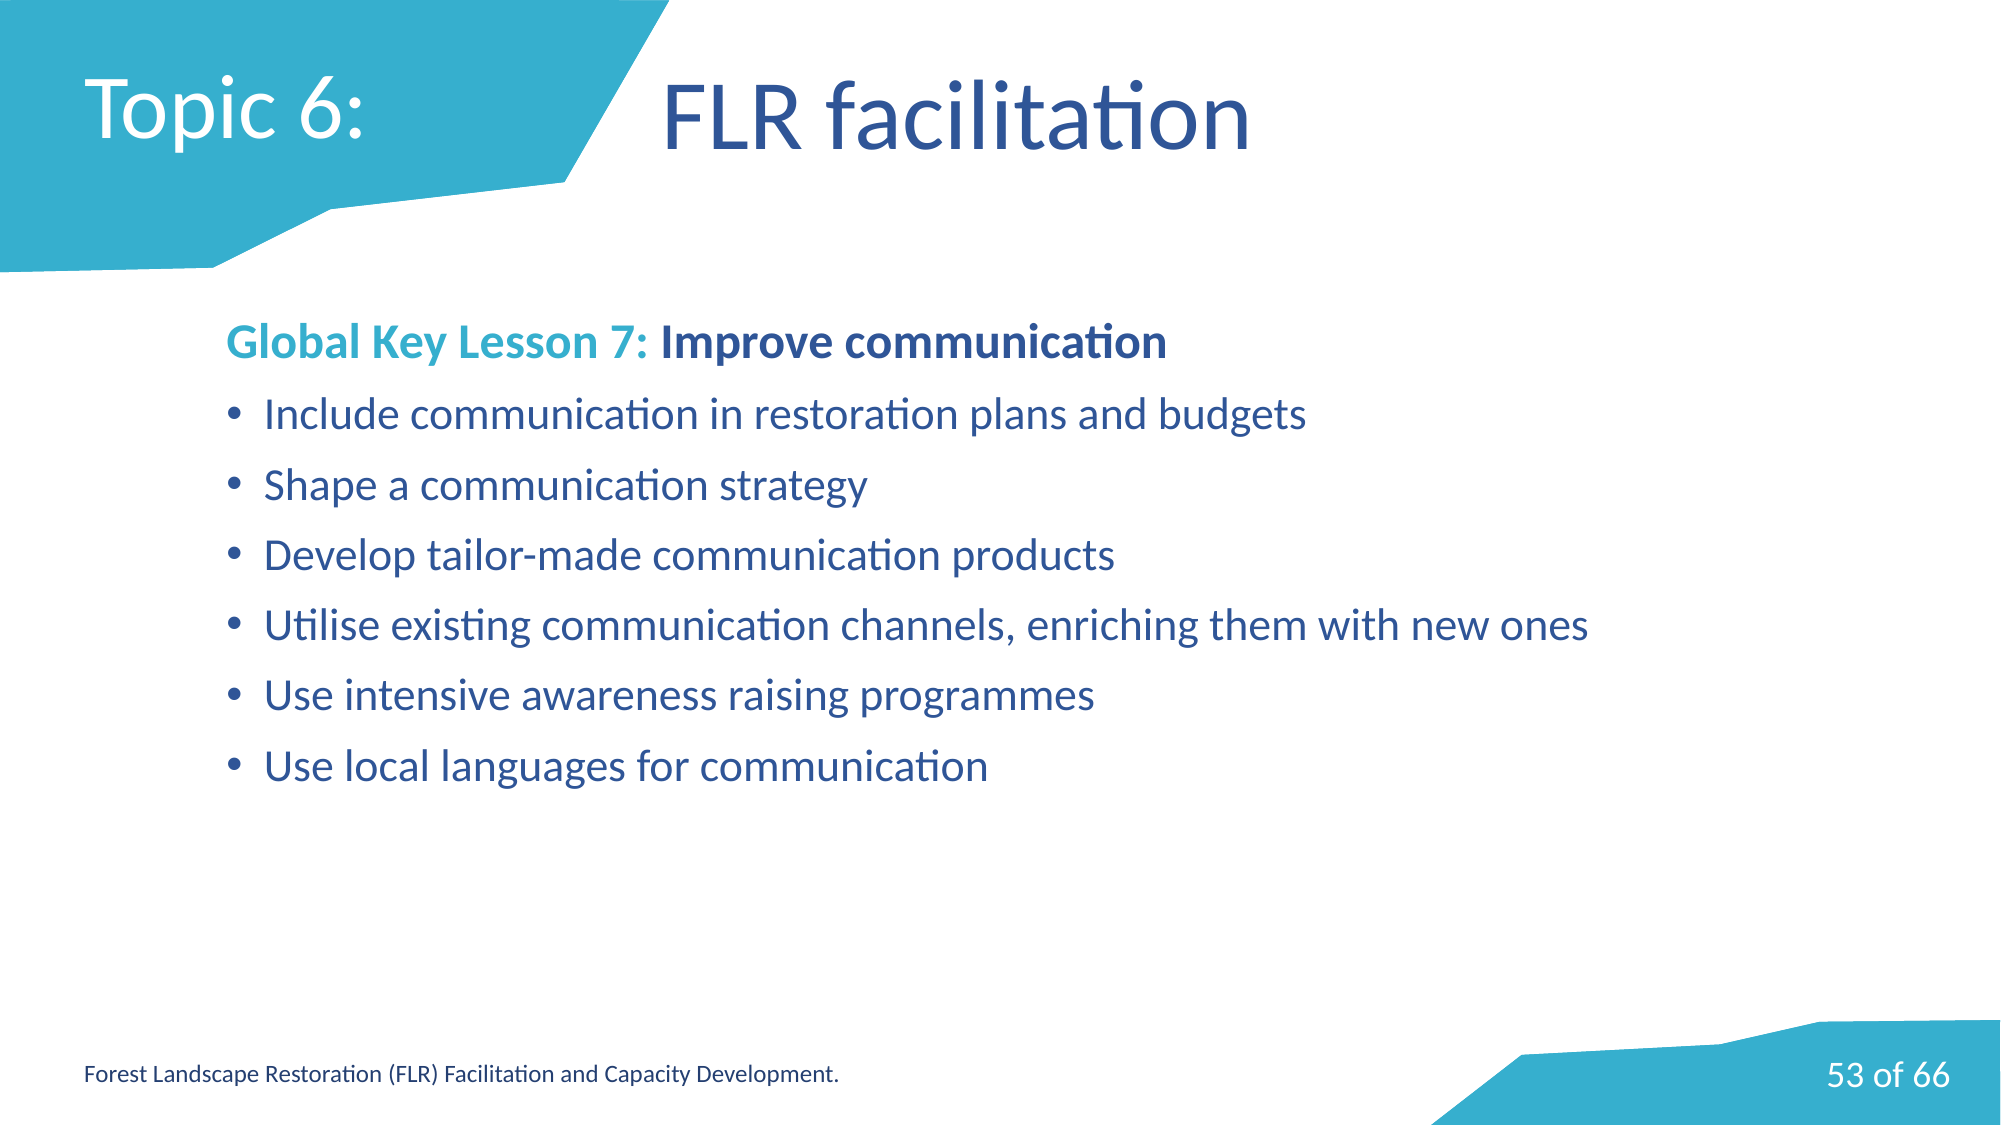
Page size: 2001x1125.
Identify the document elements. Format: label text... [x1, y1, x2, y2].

title Topic 6: [69, 0, 765, 218]
footer Forest Landscape Restoration (FLR) Facilitation and Capacity Development. [69, 1042, 1270, 1103]
text_box FLR facilitation [646, 42, 1937, 178]
text_box Image caption Photo: [image source information] [34, 1040, 897, 1106]
list Global Key Lesson 7: Improve communication Include communication in restoration plans and budgets Shape a communication strategy Develop tailor-made communication products Utilise existing communication channels, enriching them with new ones Use intensive awareness raising programmes Use local languages for communication [211, 307, 1737, 825]
slide_number 53 of 66 [1759, 1042, 1966, 1103]
